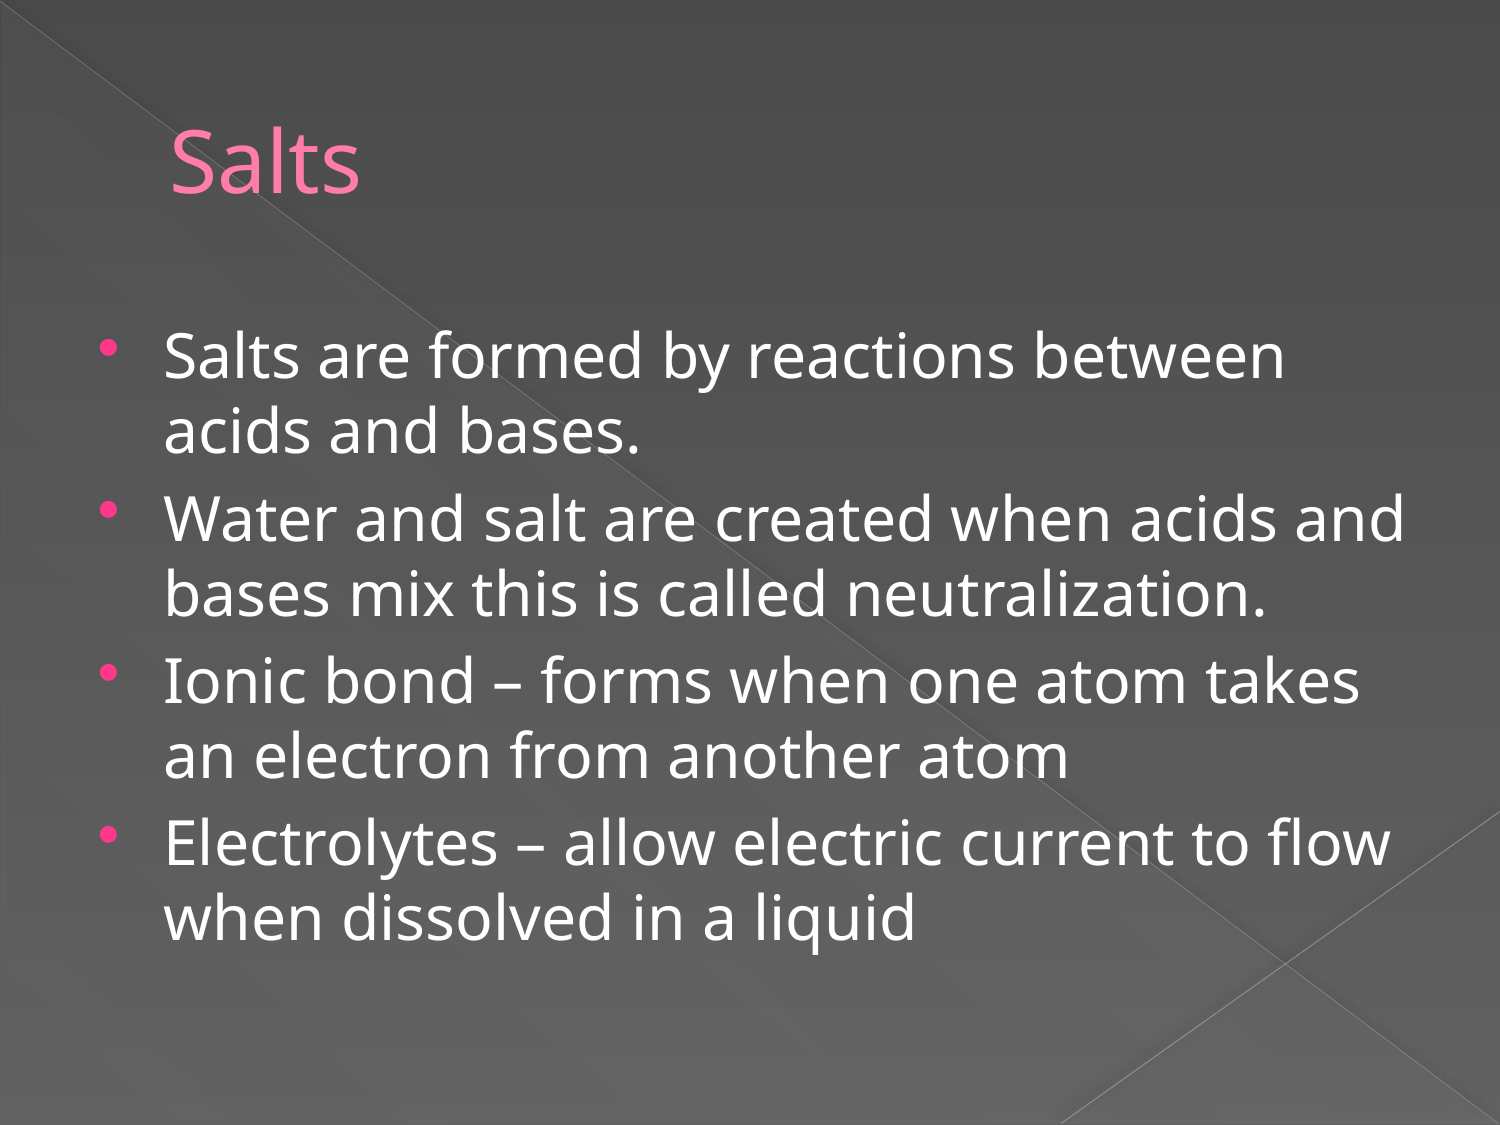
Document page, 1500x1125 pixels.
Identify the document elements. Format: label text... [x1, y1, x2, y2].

list Salts are formed by reactions between acids and bases. Water and salt are created when acids and bases mix this is called neutralization. Ionic bond – forms when one atom takes an electron from another atom Electrolytes – allow electric current to flow when dissolved in a liquid [75, 308, 1425, 1059]
title Salts [75, 43, 1425, 274]
